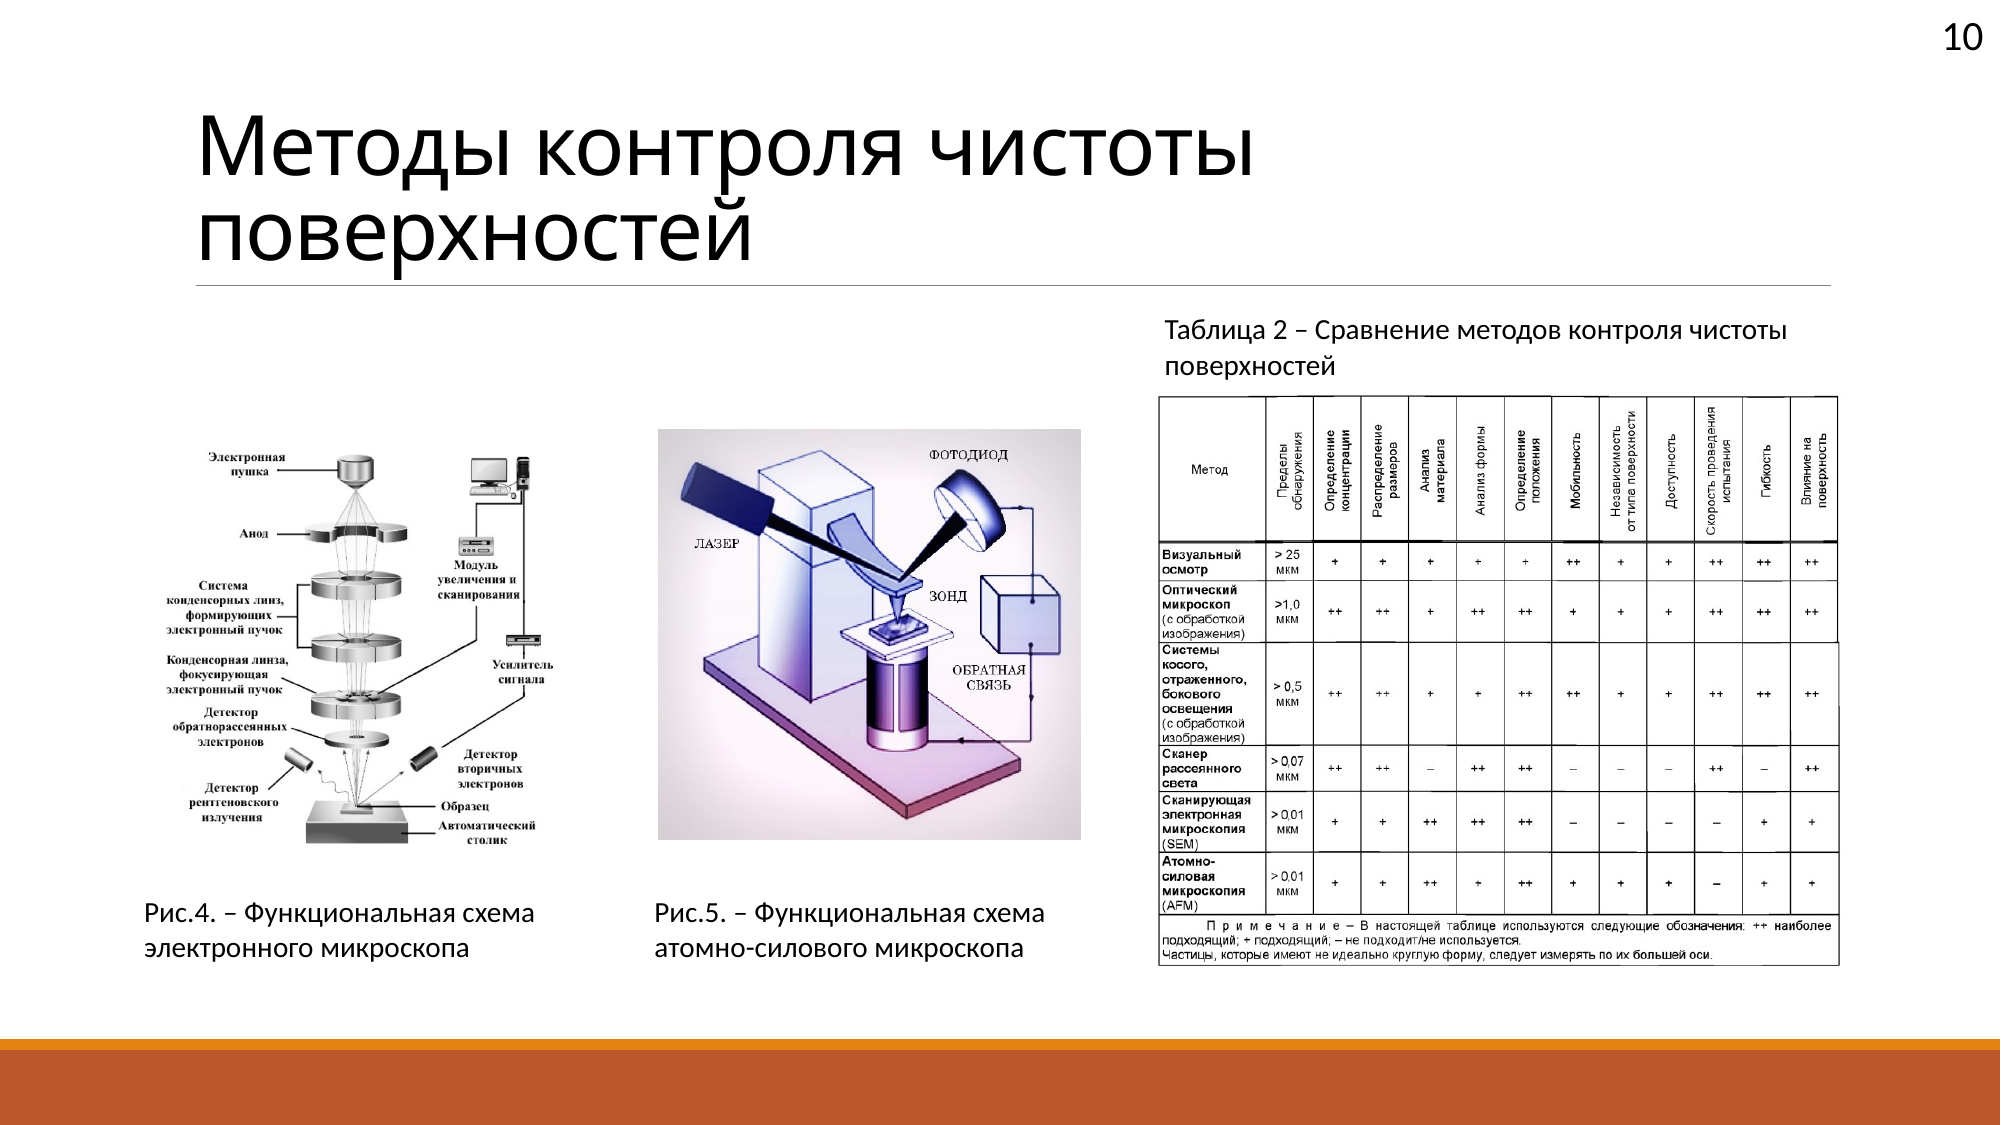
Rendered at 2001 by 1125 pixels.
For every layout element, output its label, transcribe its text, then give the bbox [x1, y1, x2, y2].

text_box Рис.5. – Функциональная схема атомно-силового микроскопа [639, 886, 1062, 971]
title Методы контроля чистоты поверхностей [180, 47, 1830, 285]
picture [1149, 388, 1847, 973]
text_box Таблица 2 – Сравнение методов контроля чистоты поверхностей [1149, 303, 1830, 387]
text_box 10 [1923, 1, 2000, 67]
picture [658, 429, 1082, 841]
text_box Рис.4. – Функциональная схема электронного микроскопа [129, 886, 552, 971]
picture [128, 429, 596, 866]
